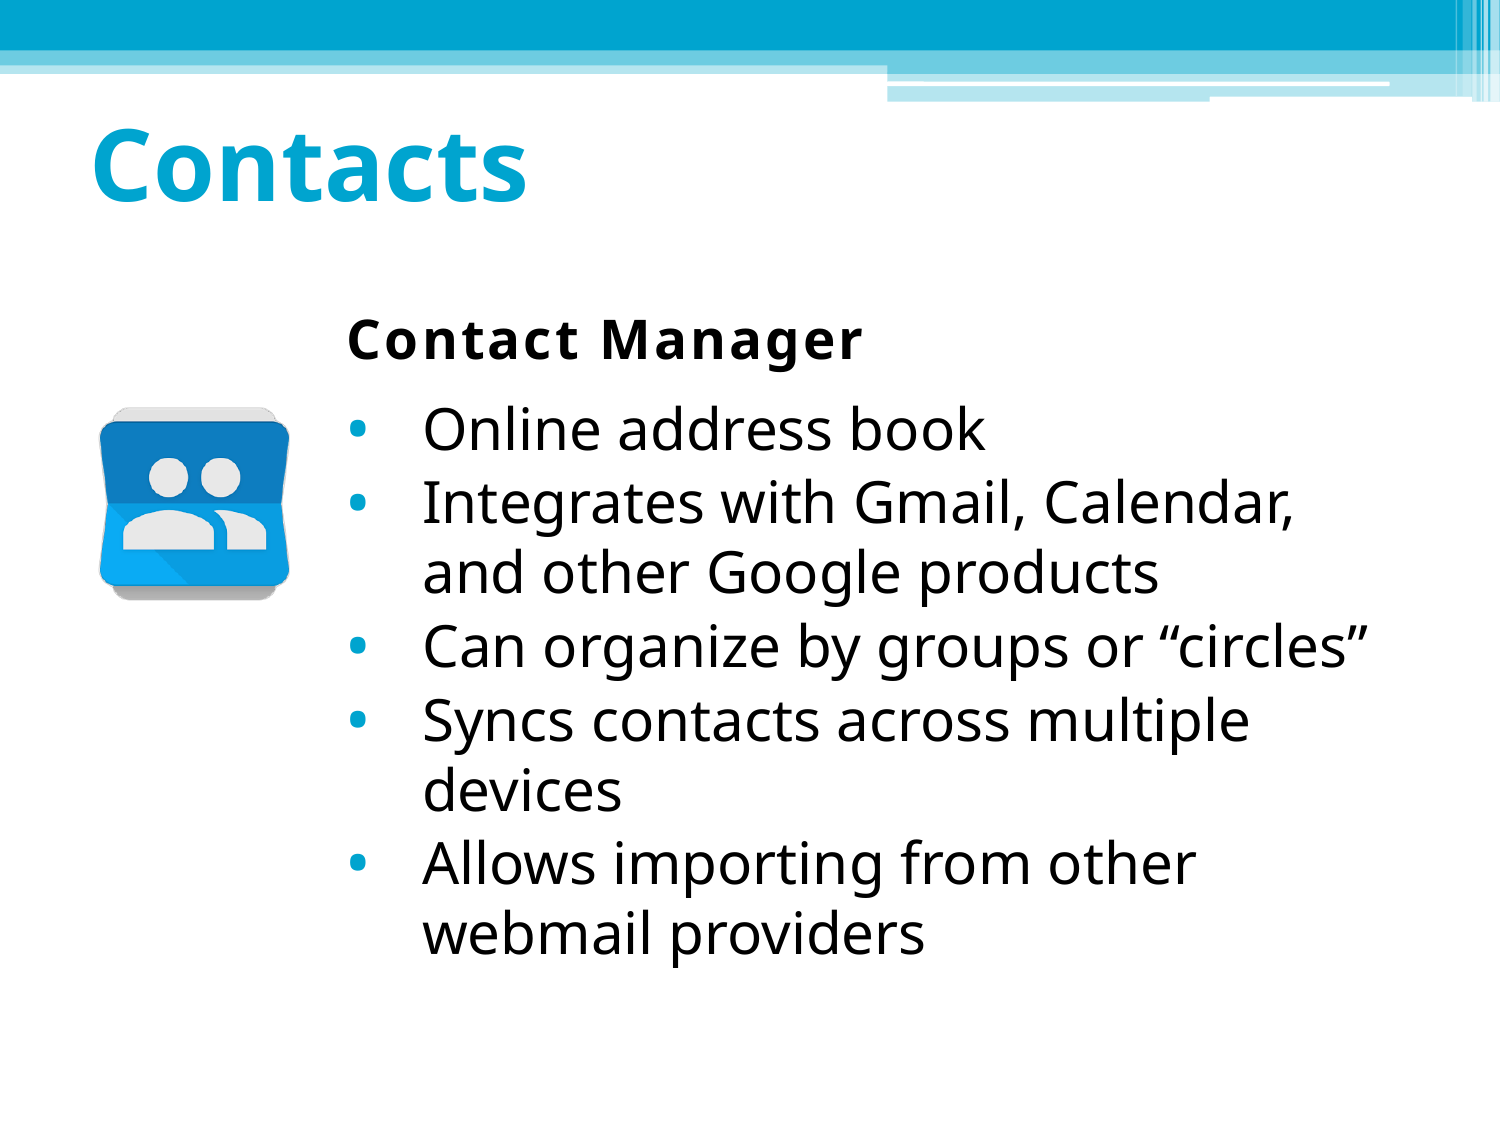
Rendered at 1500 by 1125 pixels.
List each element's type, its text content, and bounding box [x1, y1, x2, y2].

list Online address book Integrates with Gmail, Calendar, and other Google products Can organize by groups or “circles” Syncs contacts across multiple devices Allows importing from other webmail providers [324, 384, 1418, 985]
picture [74, 384, 313, 623]
text_box Contact Manager [324, 297, 901, 385]
title Contacts [75, 75, 1418, 248]
